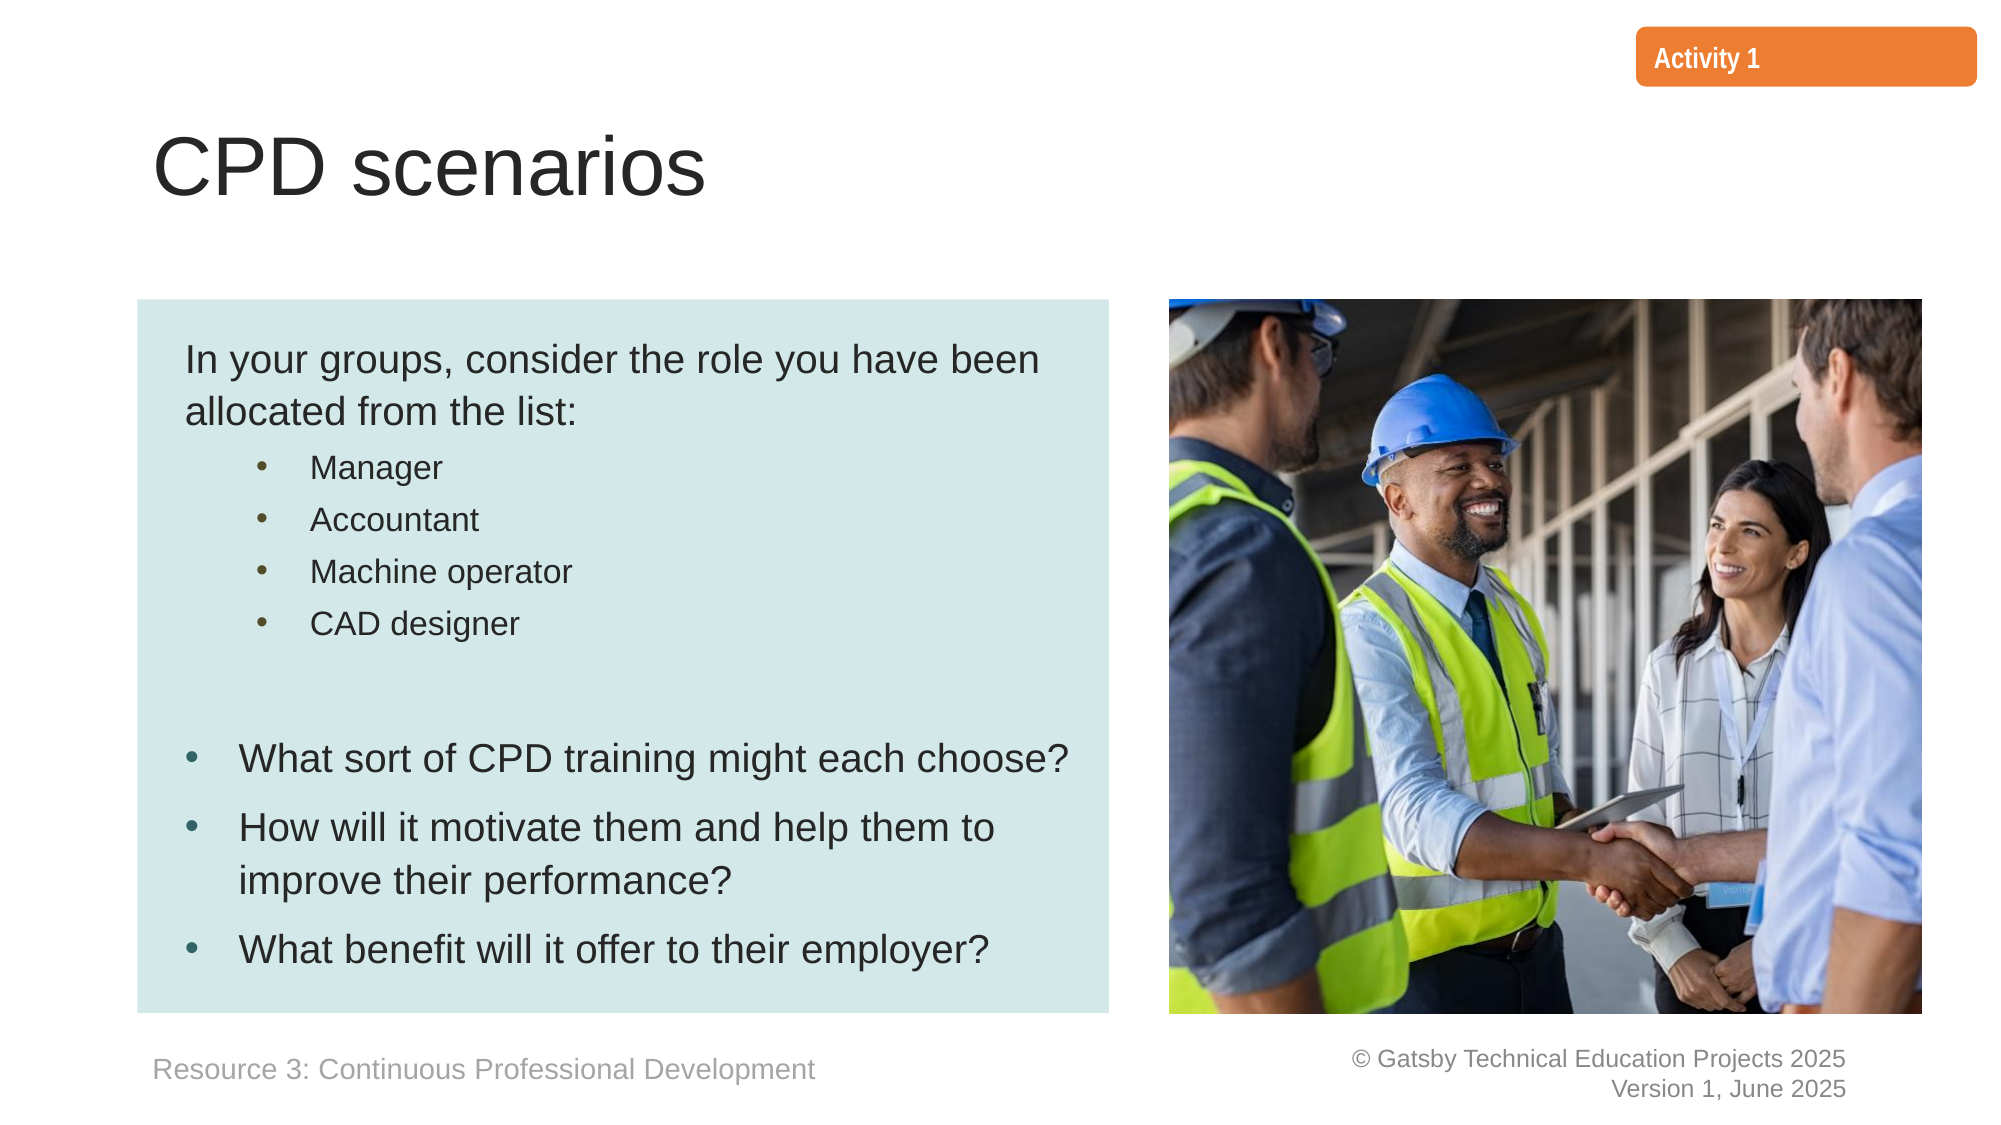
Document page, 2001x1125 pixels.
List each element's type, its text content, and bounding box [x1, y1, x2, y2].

picture [1168, 299, 1922, 1014]
title CPD scenarios [137, 59, 1863, 278]
text_box Activity 1 [1636, 26, 1978, 87]
list In your groups, consider the role you have been allocated from the list: Manager Accountant Machine operator CAD designer What sort of CPD training might each choose? How will it motivate them and help them to improve their performance? What benefit will it offer to their employer? [137, 299, 1109, 1014]
